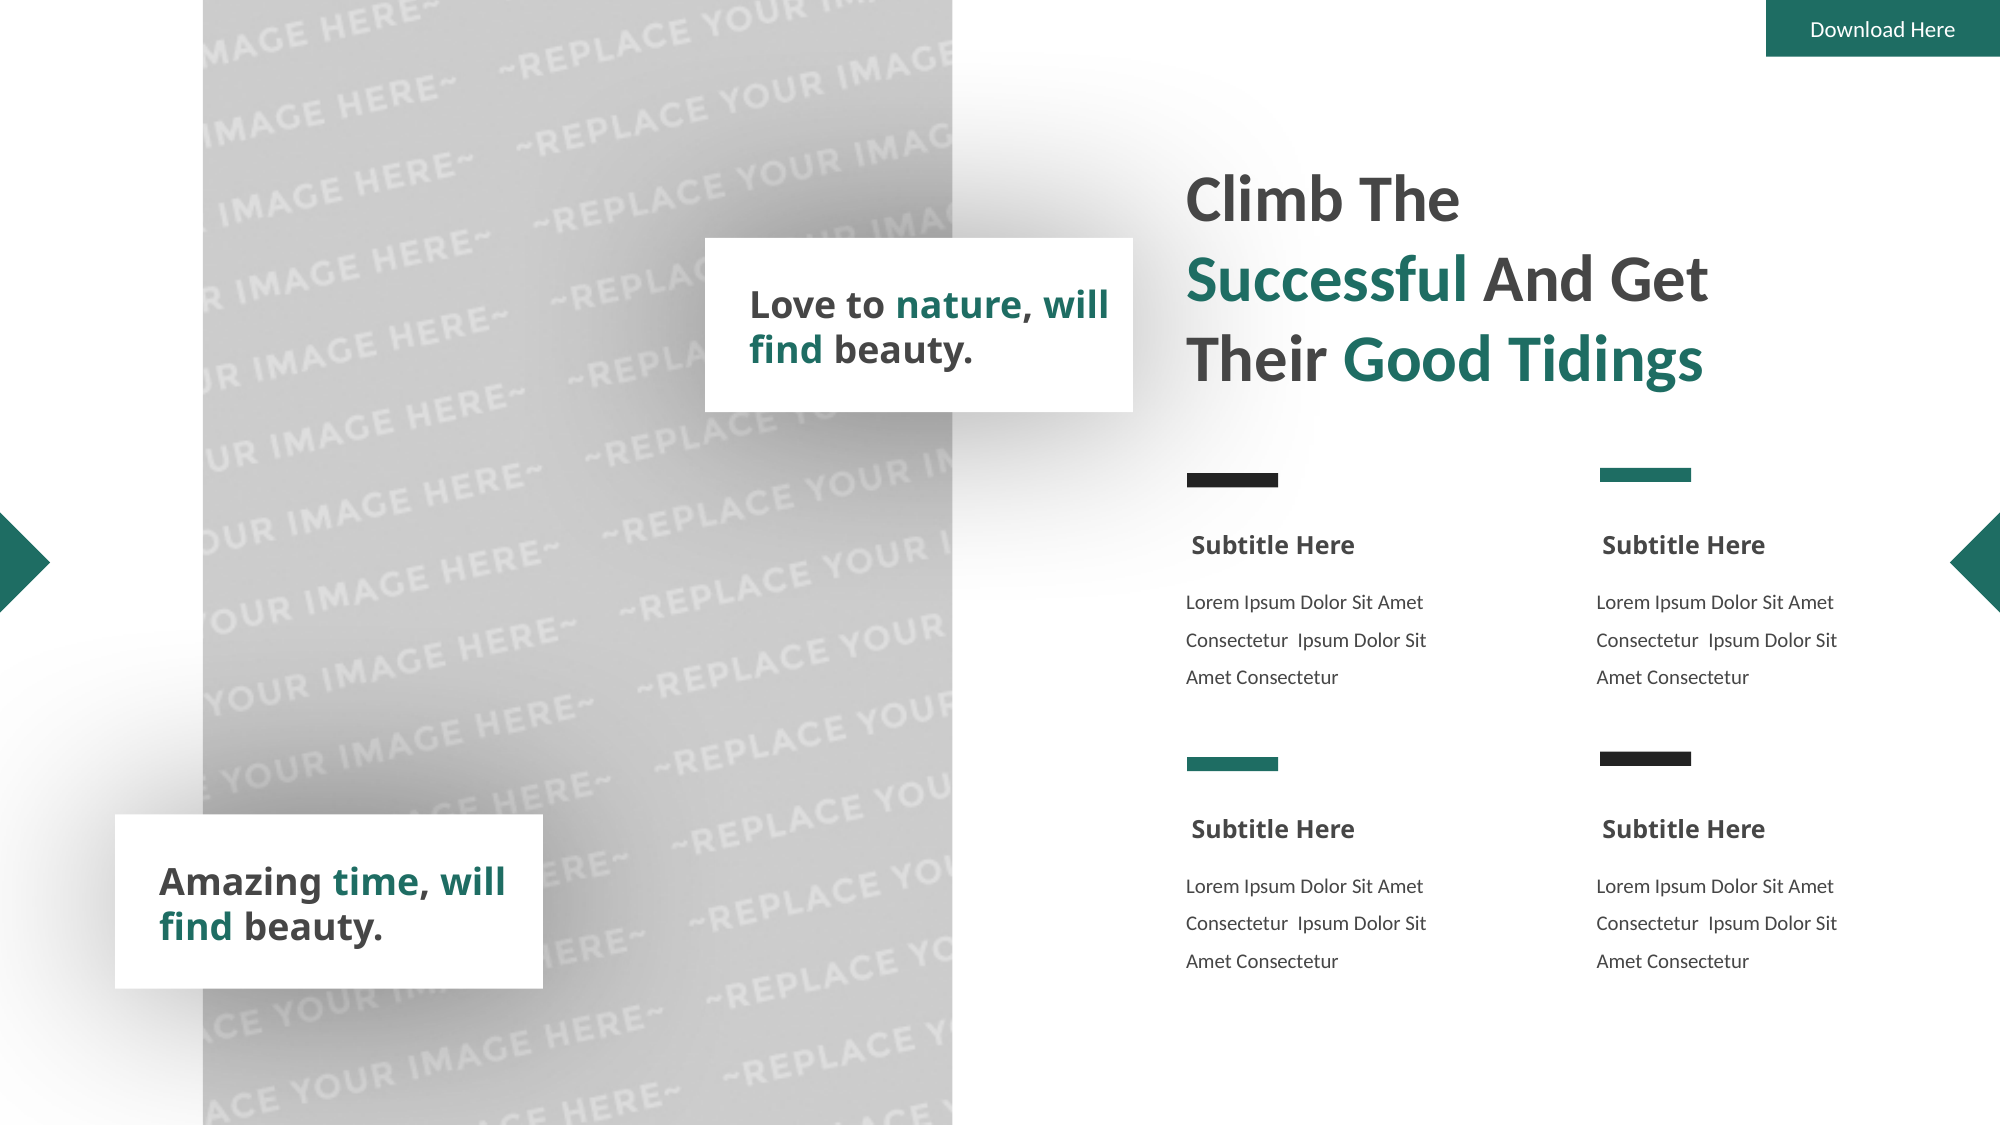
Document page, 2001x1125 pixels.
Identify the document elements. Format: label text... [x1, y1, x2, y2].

picture [202, 0, 953, 1125]
text_box Lorem Ipsum Dolor Sit Amet Consectetur Ipsum Dolor Sit Amet Consectetur [1581, 568, 1886, 696]
text_box [1948, 510, 2000, 615]
text_box [1186, 756, 1279, 772]
text_box [1186, 472, 1279, 488]
text_box Lorem Ipsum Dolor Sit Amet Consectetur Ipsum Dolor Sit Amet Consectetur [1581, 852, 1886, 980]
text_box Subtitle Here [1587, 791, 1782, 852]
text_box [115, 814, 543, 989]
text_box Download Here [1765, 0, 2000, 58]
text_box Subtitle Here [1176, 791, 1371, 852]
text_box Climb The Successful And Get Their Good Tidings [1171, 147, 1758, 402]
text_box Subtitle Here [1587, 507, 1782, 568]
text_box Lorem Ipsum Dolor Sit Amet Consectetur Ipsum Dolor Sit Amet Consectetur [1171, 568, 1476, 696]
text_box [1599, 751, 1692, 767]
text_box Lorem Ipsum Dolor Sit Amet Consectetur Ipsum Dolor Sit Amet Consectetur [1171, 852, 1476, 980]
text_box [1599, 467, 1692, 483]
text_box [0, 510, 52, 615]
text_box Subtitle Here [1176, 507, 1371, 568]
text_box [705, 237, 1133, 413]
